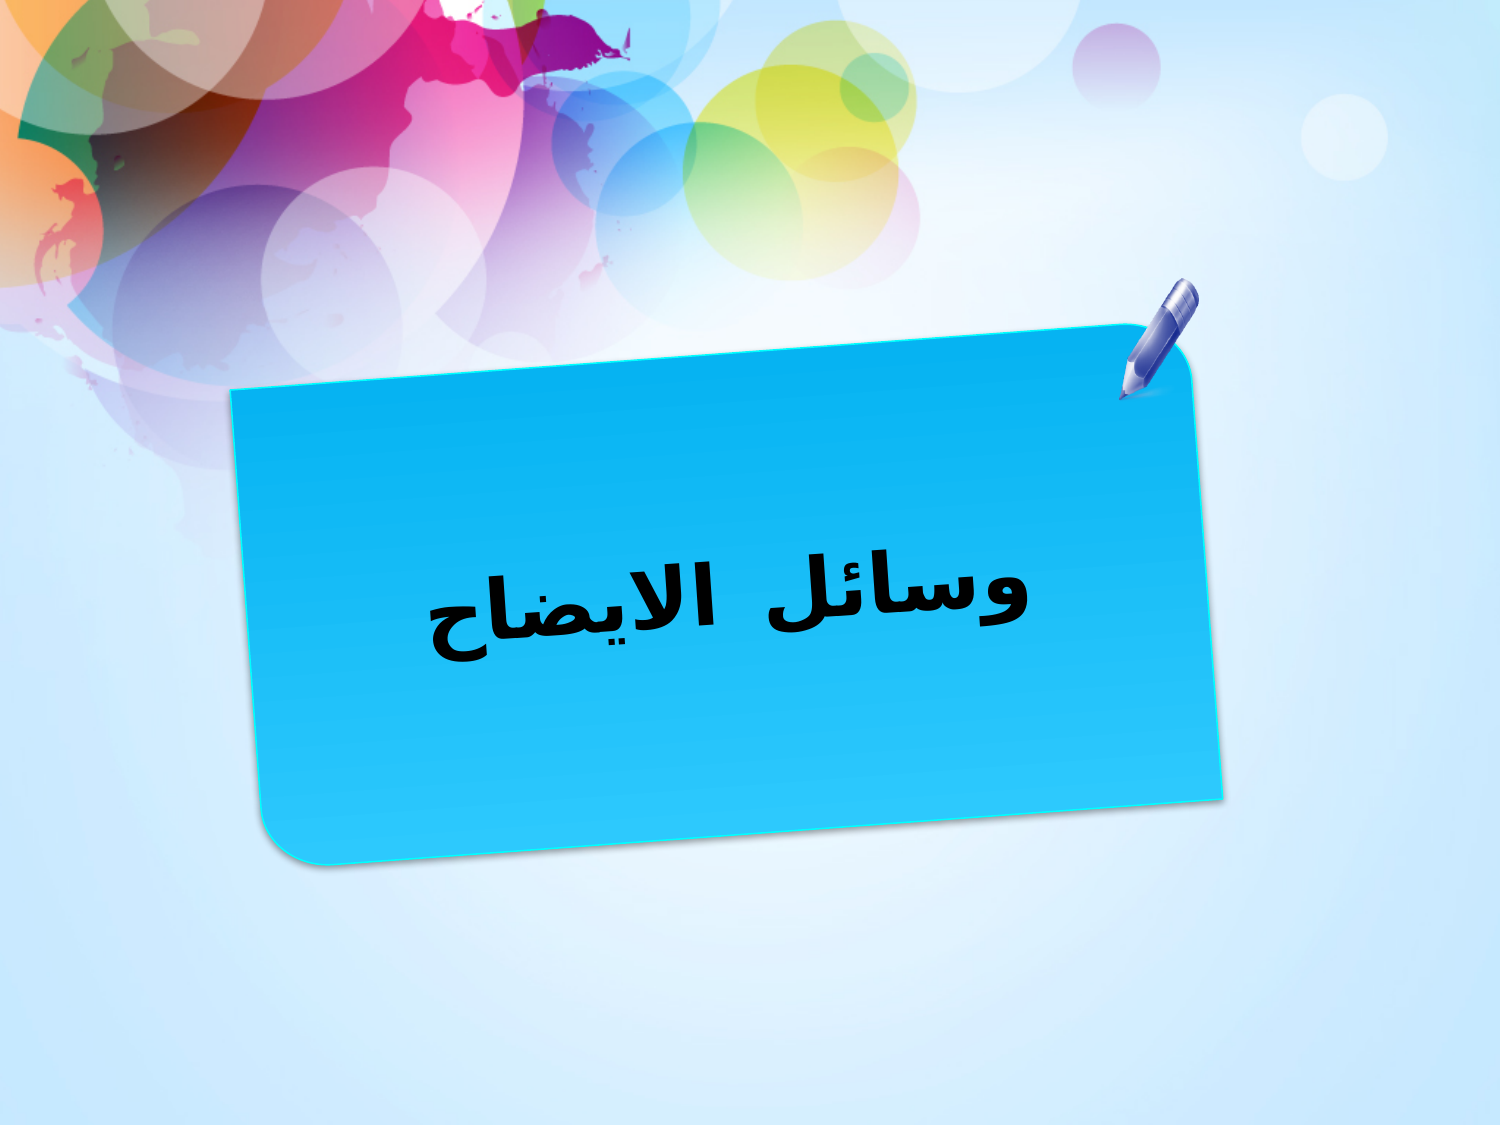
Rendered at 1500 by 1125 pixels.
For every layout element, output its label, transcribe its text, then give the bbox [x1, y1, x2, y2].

list وسائل الايضاح [312, 397, 1122, 788]
picture [0, 0, 1500, 1125]
text_box [229, 324, 1224, 866]
